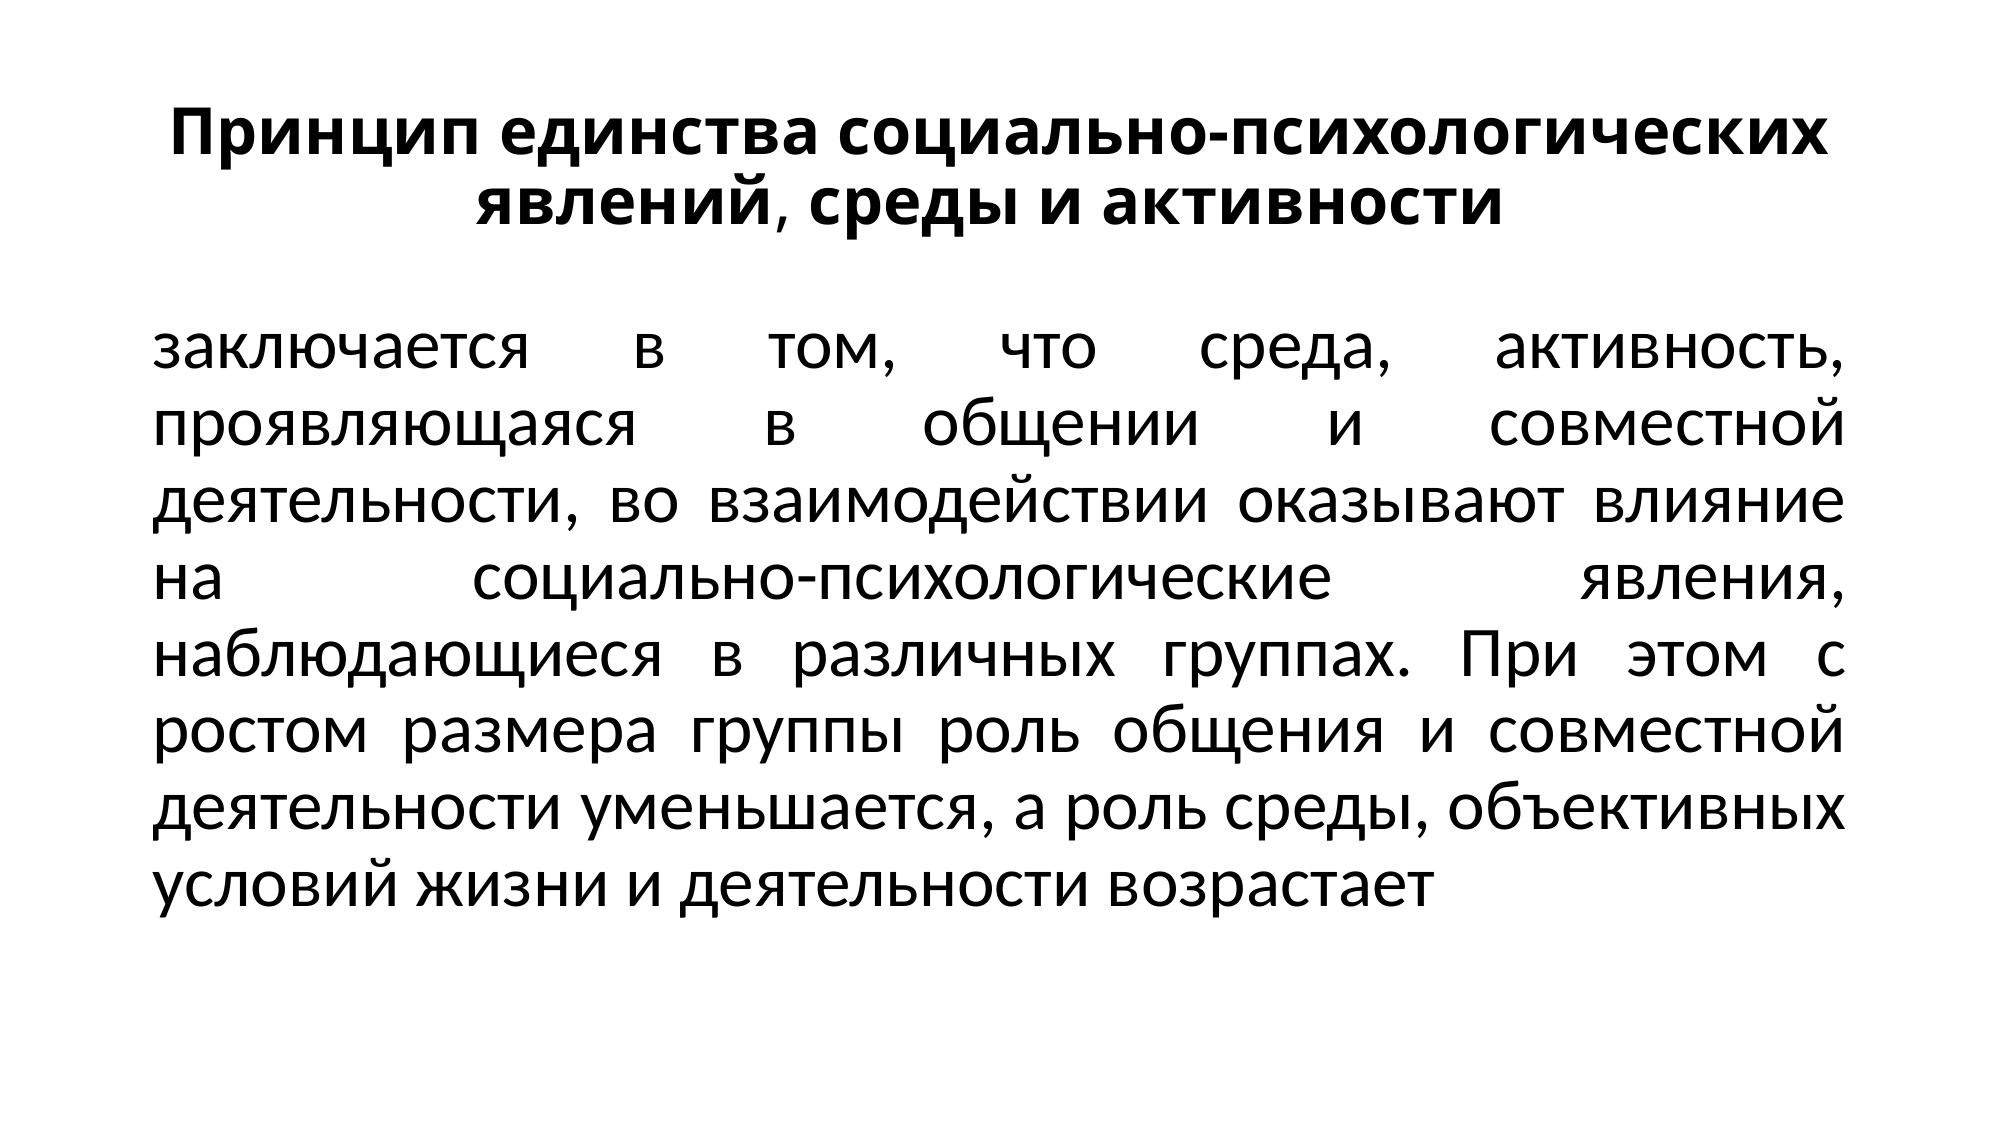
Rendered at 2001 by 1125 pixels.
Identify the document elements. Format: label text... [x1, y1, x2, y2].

title Принцип единства социально-психологических явлений, среды и активности [137, 59, 1863, 278]
list заключается в том, что среда, активность, проявляющаяся в общении и совместной деятельности, во взаимодействии оказывают влияние на социально-психологические явления, наблюдающиеся в различных группах. При этом с ростом размера группы роль общения и совместной деятельности уменьшается, а роль среды, объективных условий жизни и деятельности возрастает [137, 299, 1863, 1014]
